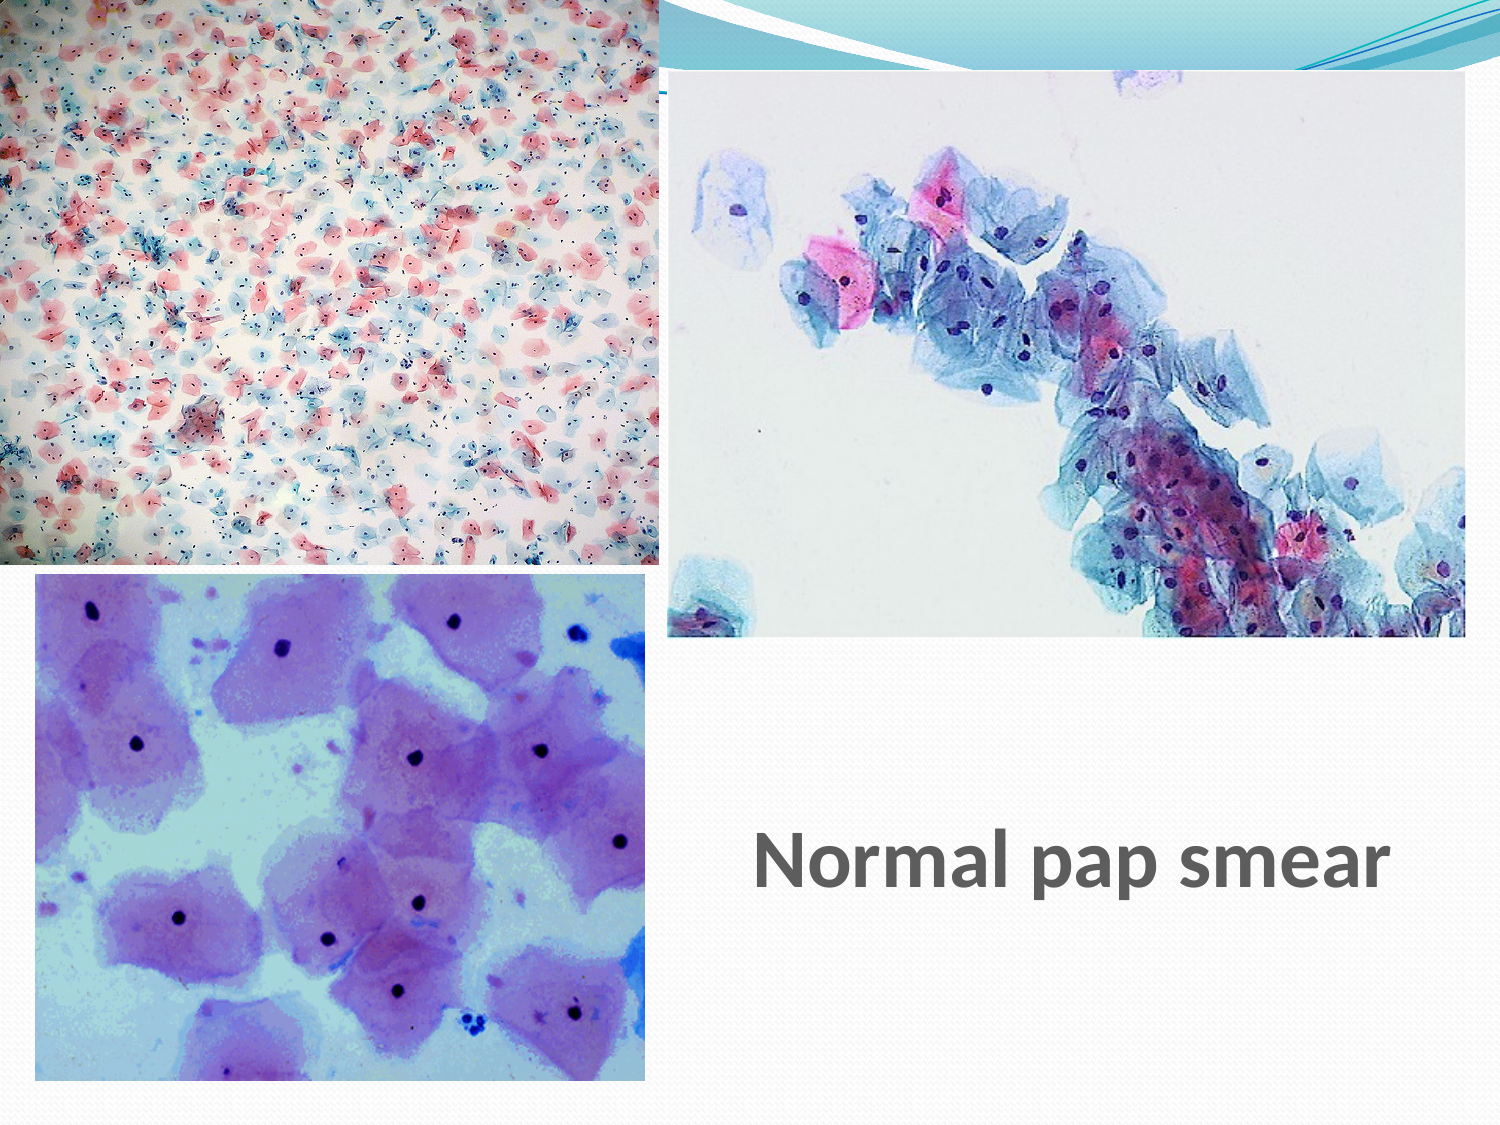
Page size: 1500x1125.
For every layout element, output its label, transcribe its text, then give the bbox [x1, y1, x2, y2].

picture [667, 70, 1467, 640]
picture [0, 0, 659, 565]
picture [34, 573, 645, 1081]
text_box Normal pap smear [714, 796, 1430, 912]
